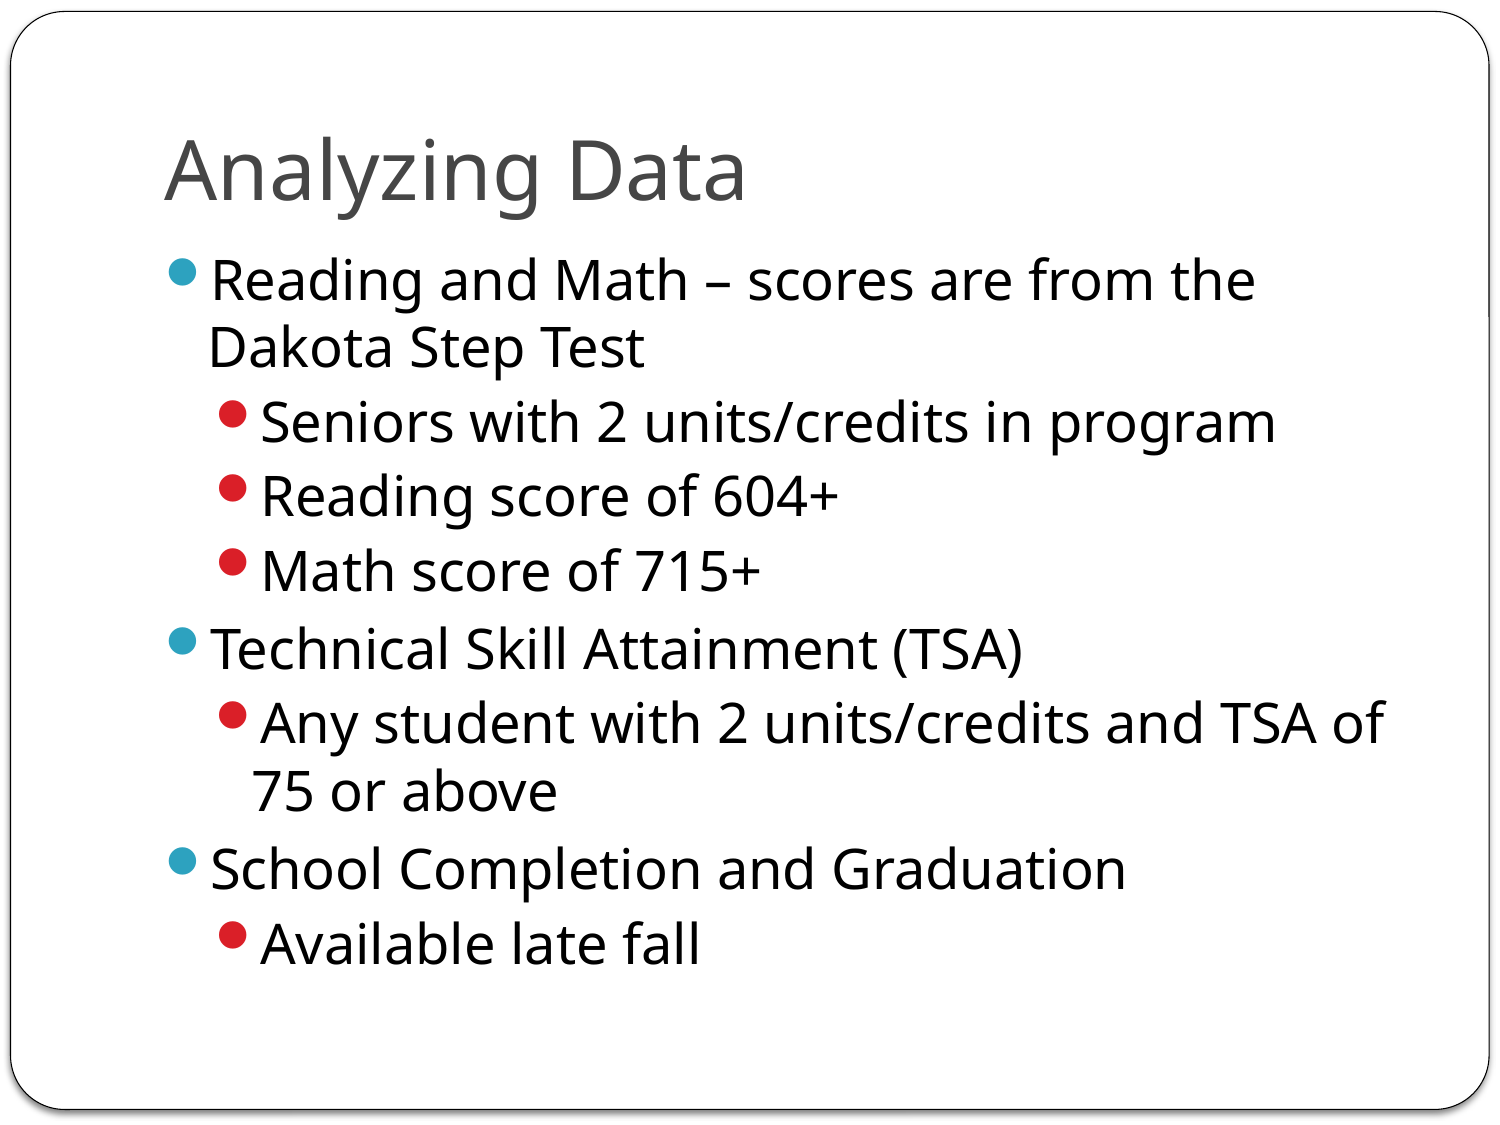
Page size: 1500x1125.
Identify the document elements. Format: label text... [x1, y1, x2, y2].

list Reading and Math – scores are from the Dakota Step Test Seniors with 2 units/credits in program Reading score of 604+ Math score of 715+ Technical Skill Attainment (TSA) Any student with 2 units/credits and TSA of 75 or above School Completion and Graduation Available late fall [150, 237, 1425, 988]
title Analyzing Data [150, 45, 1425, 233]
